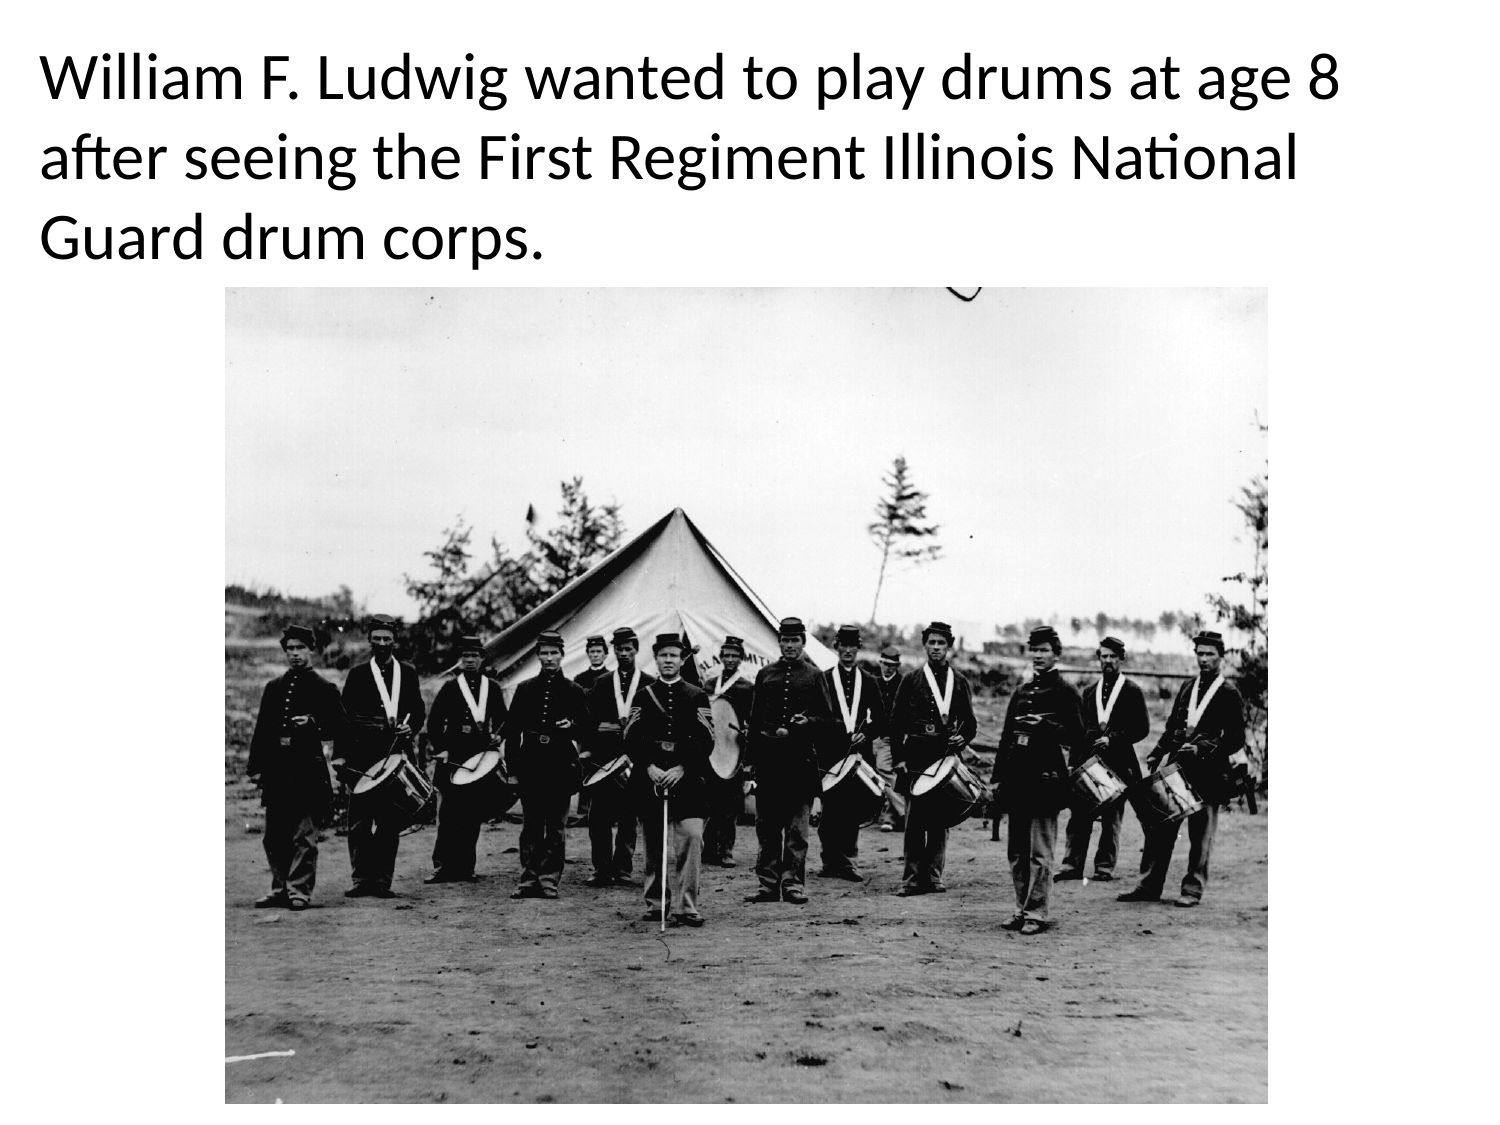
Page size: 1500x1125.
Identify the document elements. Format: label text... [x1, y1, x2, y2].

picture [224, 287, 1269, 1105]
list William F. Ludwig wanted to play drums at age 8 after seeing the First Regiment Illinois National Guard drum corps. [24, 24, 1475, 1088]
